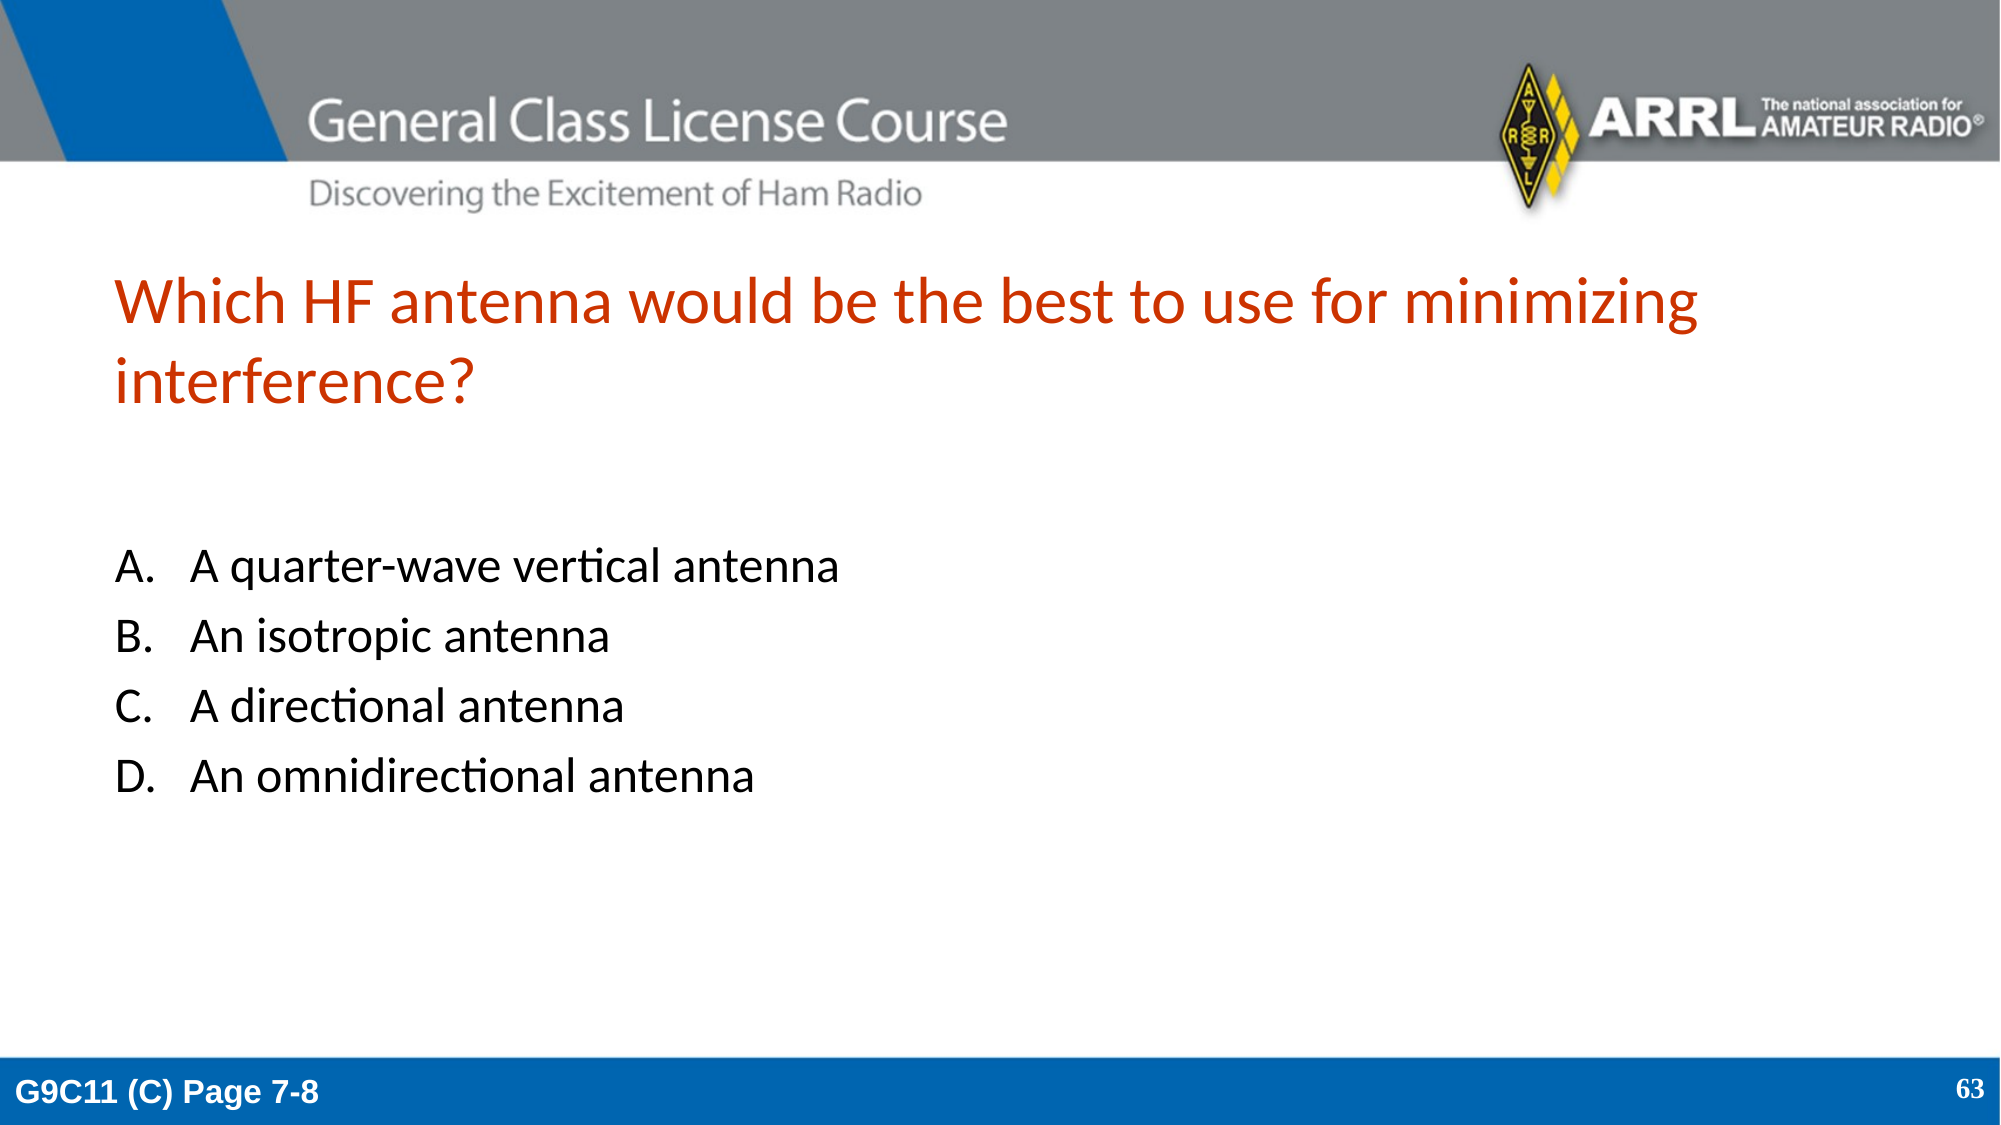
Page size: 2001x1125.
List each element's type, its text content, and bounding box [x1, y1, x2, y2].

list A quarter-wave vertical antenna An isotropic antenna A directional antenna An omnidirectional antenna [99, 525, 1900, 1005]
text_box G9C11 (C) Page 7-8 [0, 1062, 1313, 1118]
title Which HF antenna would be the best to use for minimizing interference? [99, 249, 1900, 468]
picture [0, 0, 2001, 1125]
text_box 63 [1875, 1062, 2000, 1113]
